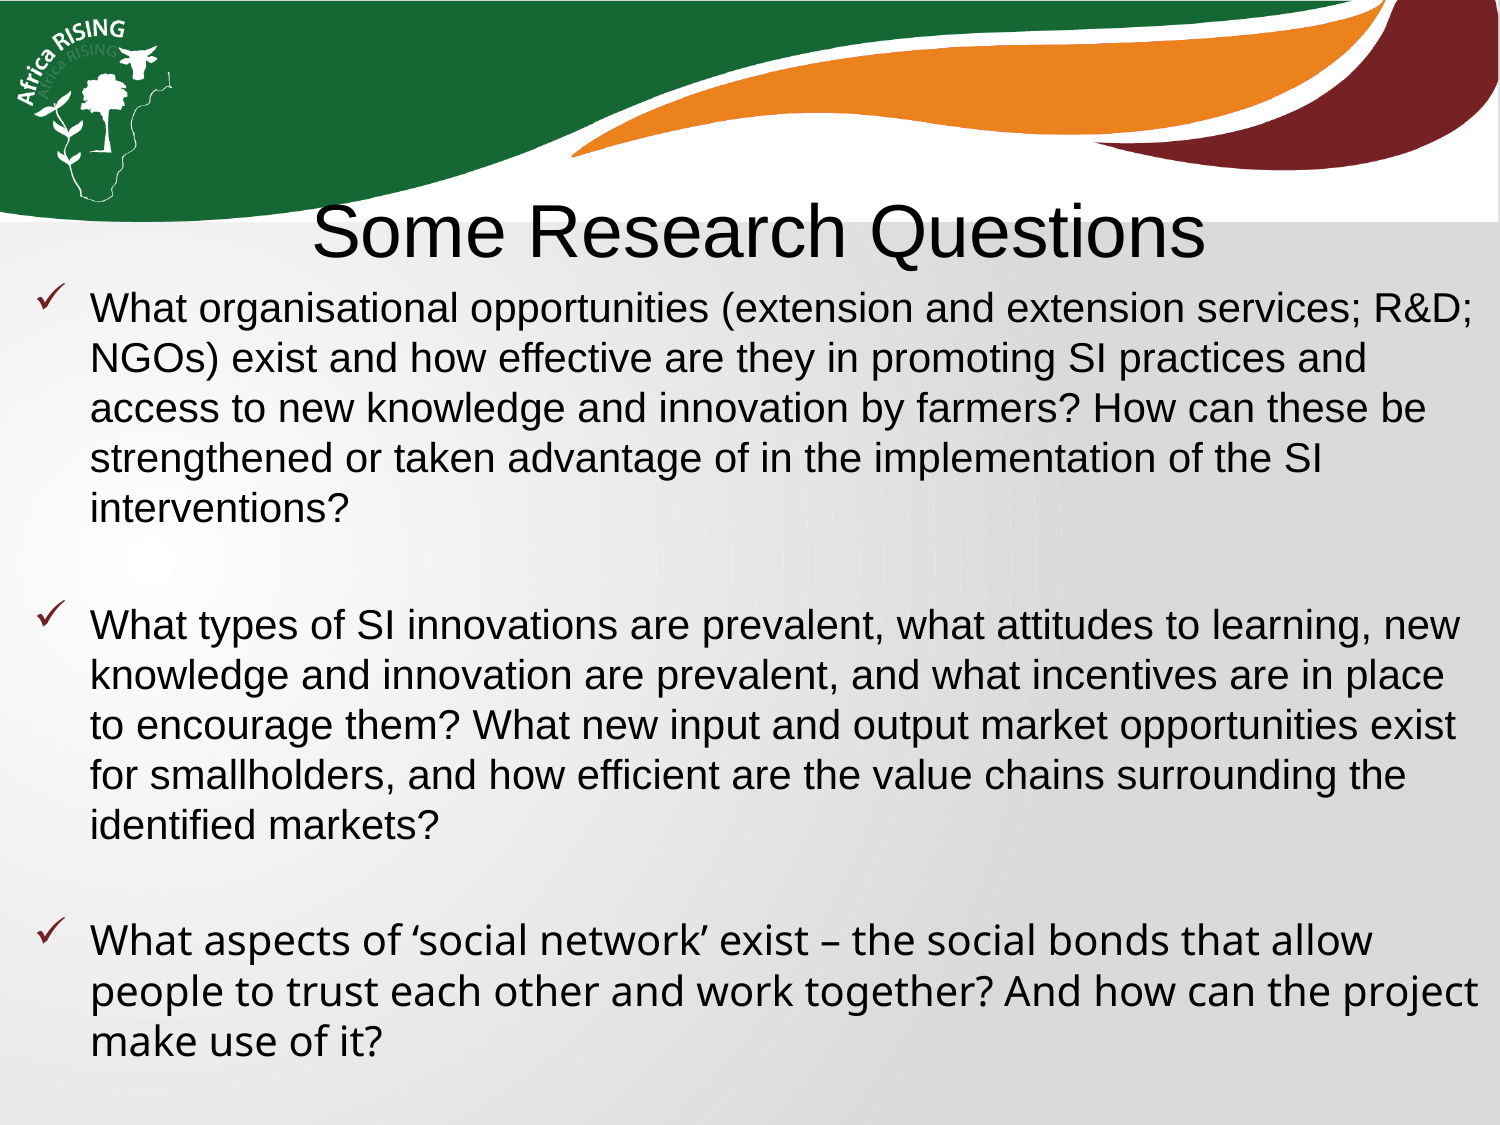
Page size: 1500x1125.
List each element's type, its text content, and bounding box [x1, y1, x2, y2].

picture [0, 0, 1499, 174]
list Some Research Questions What organisational opportunities (extension and extension services; R&D; NGOs) exist and how effective are they in promoting SI practices and access to new knowledge and innovation by farmers? How can these be strengthened or taken advantage of in the implementation of the SI interventions? What types of SI innovations are prevalent, what attitudes to learning, new knowledge and innovation are prevalent, and what incentives are in place to encourage them? What new input and output market opportunities exist for smallholders, and how efficient are the value chains surrounding the identified markets? What aspects of ‘social network’ exist – the social bonds that allow people to trust each other and work together? And how can the project make use of it? [0, 174, 1500, 1125]
